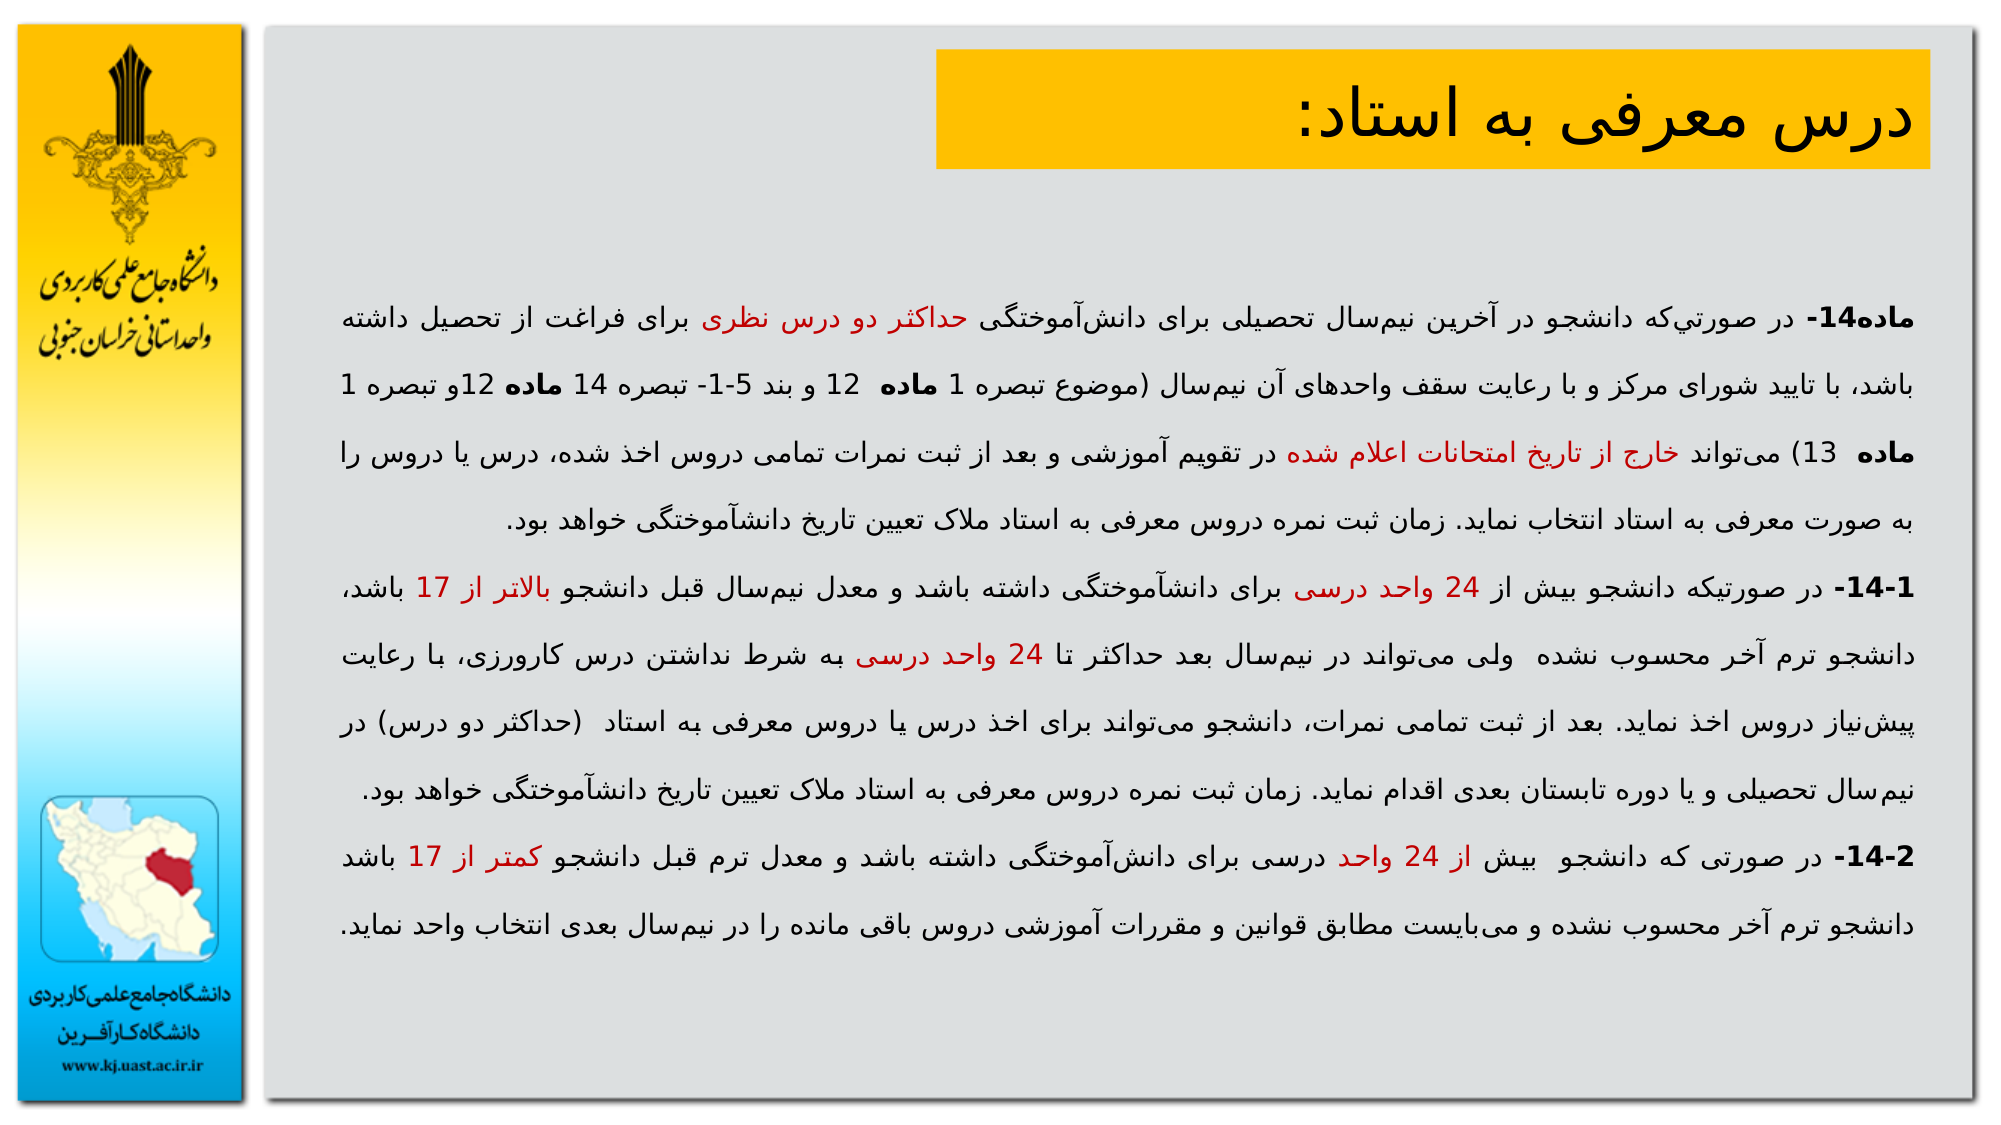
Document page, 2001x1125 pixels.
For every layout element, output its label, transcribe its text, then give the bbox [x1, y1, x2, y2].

picture [0, 0, 2001, 1125]
text_box ماده14- در صورتي‌كه دانشجو در آخرین نیم‌سال تحصیلی برای دانش‌آموختگی حداکثر دو درس نظری برای فراغت از تحصیل داشته باشد، با تایید شورای مرکز و با رعایت سقف واحدهای آن نیم‌سال (موضوع تبصره 1 ماده 12 و بند 5-1- تبصره 14 ماده 12و تبصره 1 ماده 13) می‌تواند خارج از تاریخ امتحانات اعلام شده در تقویم آموزشی و بعد از ثبت نمرات تمامی دروس اخذ شده، درس یا دروس را به صورت معرفی به استاد انتخاب نماید. زمان ثبت نمره دروس معرفی به استاد ملاک تعیین تاریخ دانش­آموختگی خواهد بود. 14-1- در صورتیکه دانشجو بیش از 24 واحد درسی برای دانش­آموختگی داشته باشد و معدل نیم‌سال قبل دانشجو بالاتر از 17 باشد، دانشجو ترم آخر محسوب نشده ولی می‌تواند در نیم‌سال بعد حداکثر تا 24 واحد درسی به شرط نداشتن درس کارورزی، با رعایت پیش‌نیاز دروس اخذ نماید. بعد از ثبت تمامی نمرات، دانشجو می‌تواند برای اخذ درس یا دروس معرفی به استاد (حداکثر دو درس) در نیم‌سال تحصیلی و یا دوره تابستان بعدی اقدام نماید. زمان ثبت نمره دروس معرفی به استاد ملاک تعیین تاریخ دانش­آموختگی خواهد بود. 14-2- در صورتی که دانشجو بیش از 24 واحد درسی برای دانش‌آموختگی داشته باشد و معدل ترم قبل دانشجو کمتر از 17 باشد دانشجو ترم آخر محسوب نشده و می‌‌بایست مطابق قوانین و مقررات آموزشی دروس باقی مانده را در نیم‌سال بعدی انتخاب واحد نماید. [324, 184, 1931, 1021]
text_box درس معرفی به استاد: [935, 48, 1932, 171]
